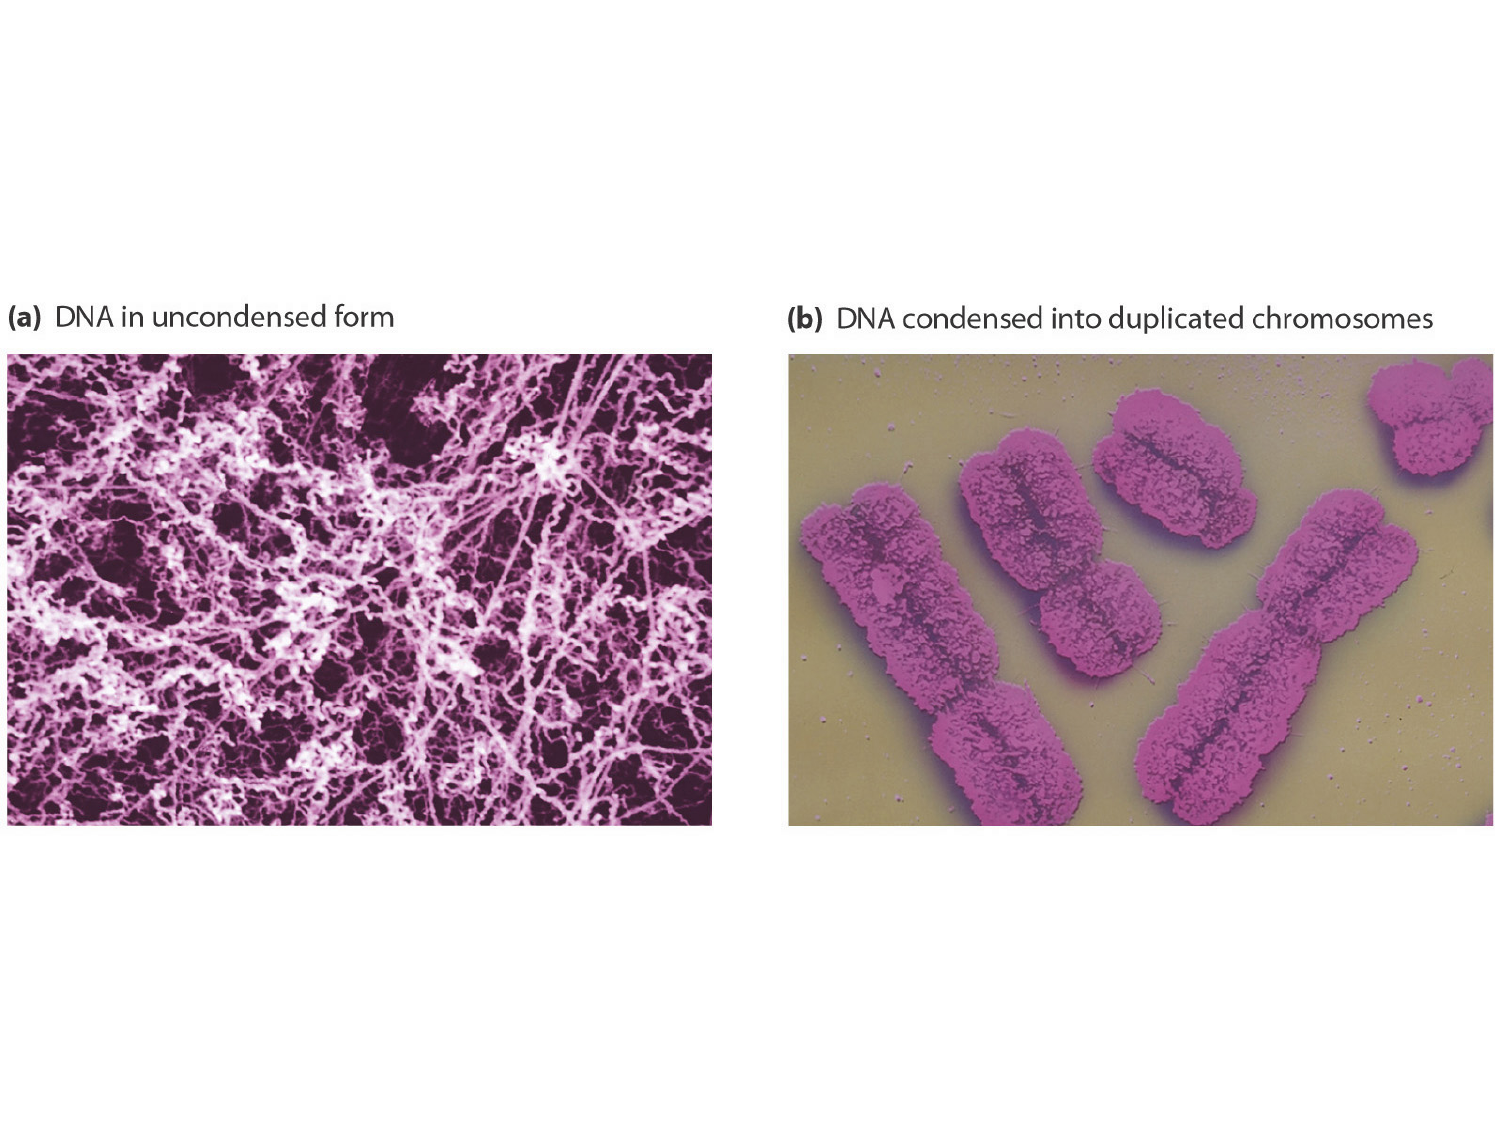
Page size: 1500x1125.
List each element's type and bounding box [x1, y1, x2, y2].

picture [0, 287, 1500, 838]
